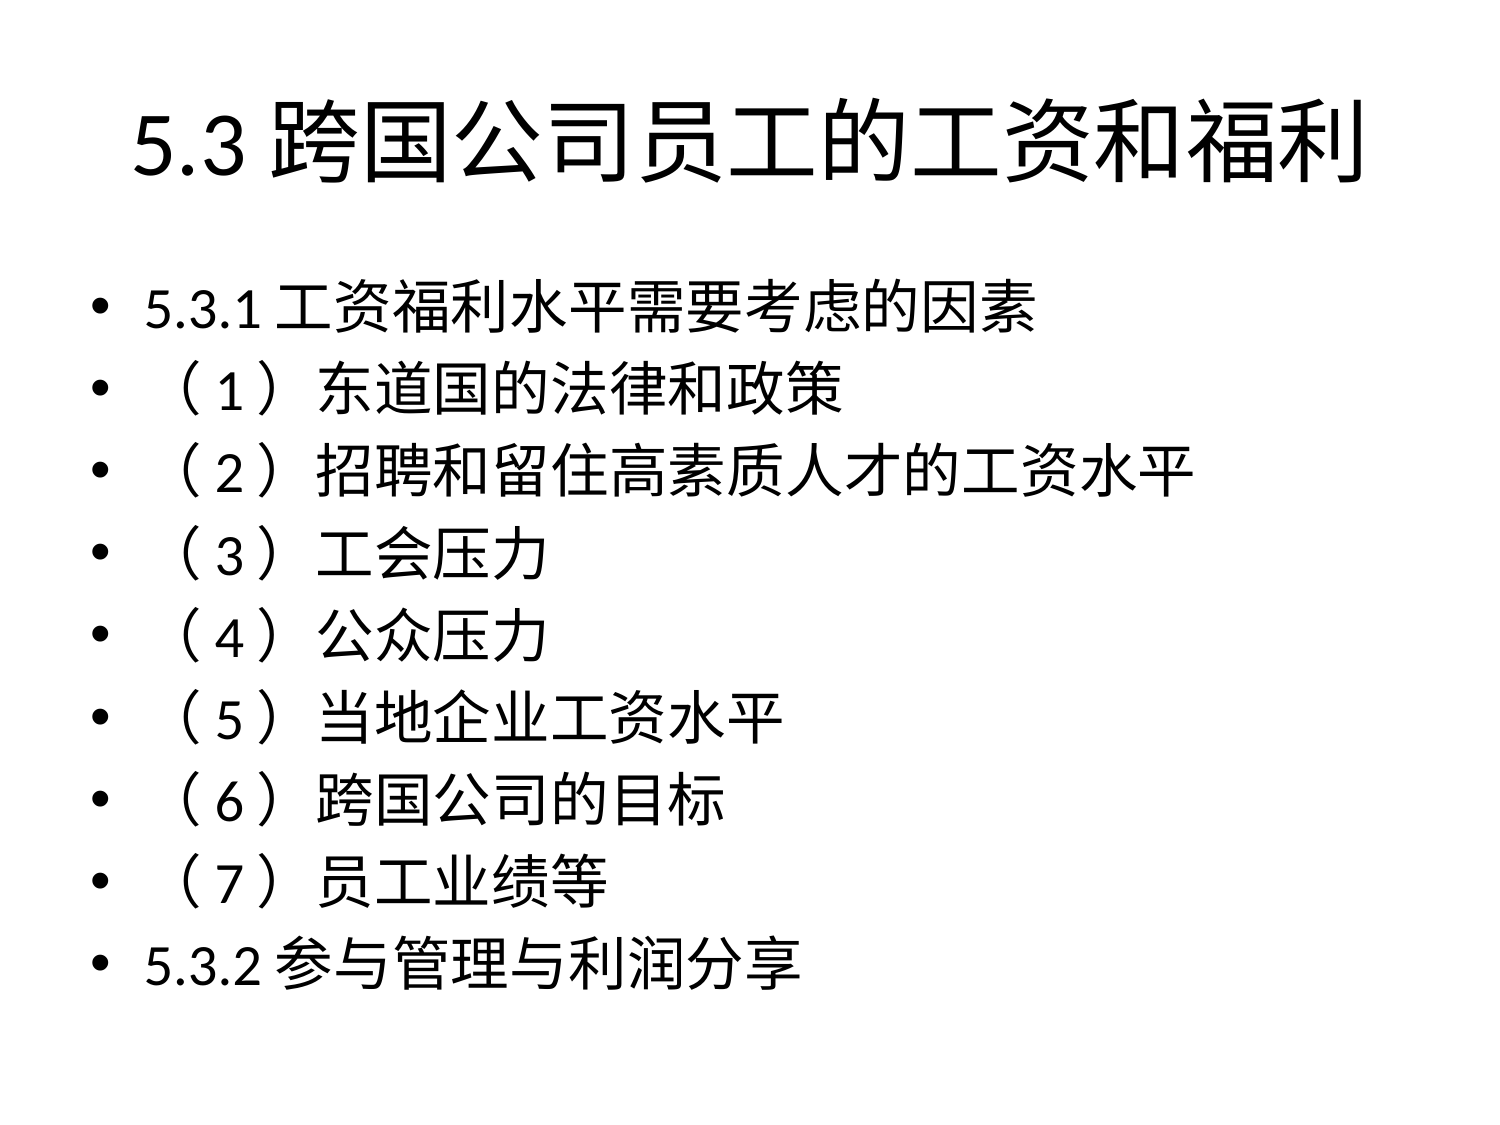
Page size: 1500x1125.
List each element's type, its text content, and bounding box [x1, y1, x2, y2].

title 5.3跨国公司员工的工资和福利 [75, 45, 1425, 233]
list 5.3.1工资福利水平需要考虑的因素 （1）东道国的法律和政策 （2）招聘和留住高素质人才的工资水平 （3）工会压力 （4）公众压力 （5）当地企业工资水平 （6）跨国公司的目标 （7）员工业绩等 5.3.2参与管理与利润分享 [75, 262, 1425, 1005]
